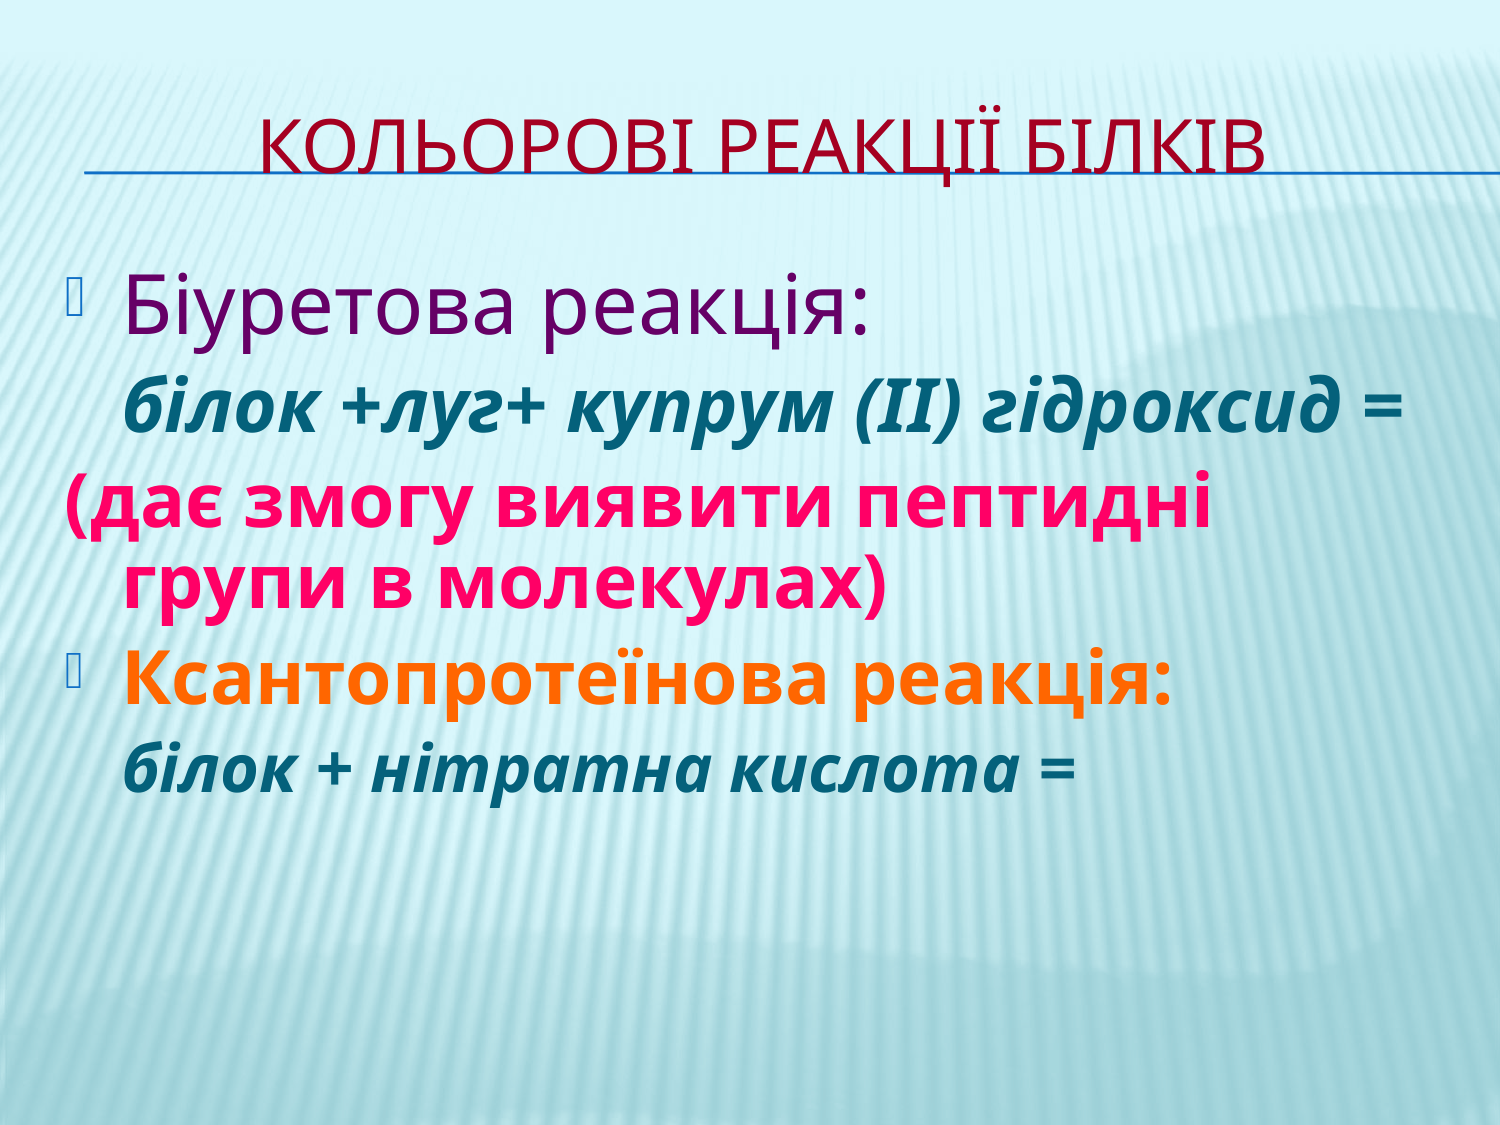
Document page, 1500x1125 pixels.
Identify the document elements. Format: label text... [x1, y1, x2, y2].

title Кольорові реакції білків [50, 75, 1475, 213]
list Біуретова реакція: білок +луг+ купрум (ІІ) гідроксид = (дає змогу виявити пептидні групи в молекулах) Ксантопротеїнова реакція: білок + нітратна кислота = [50, 254, 1475, 998]
